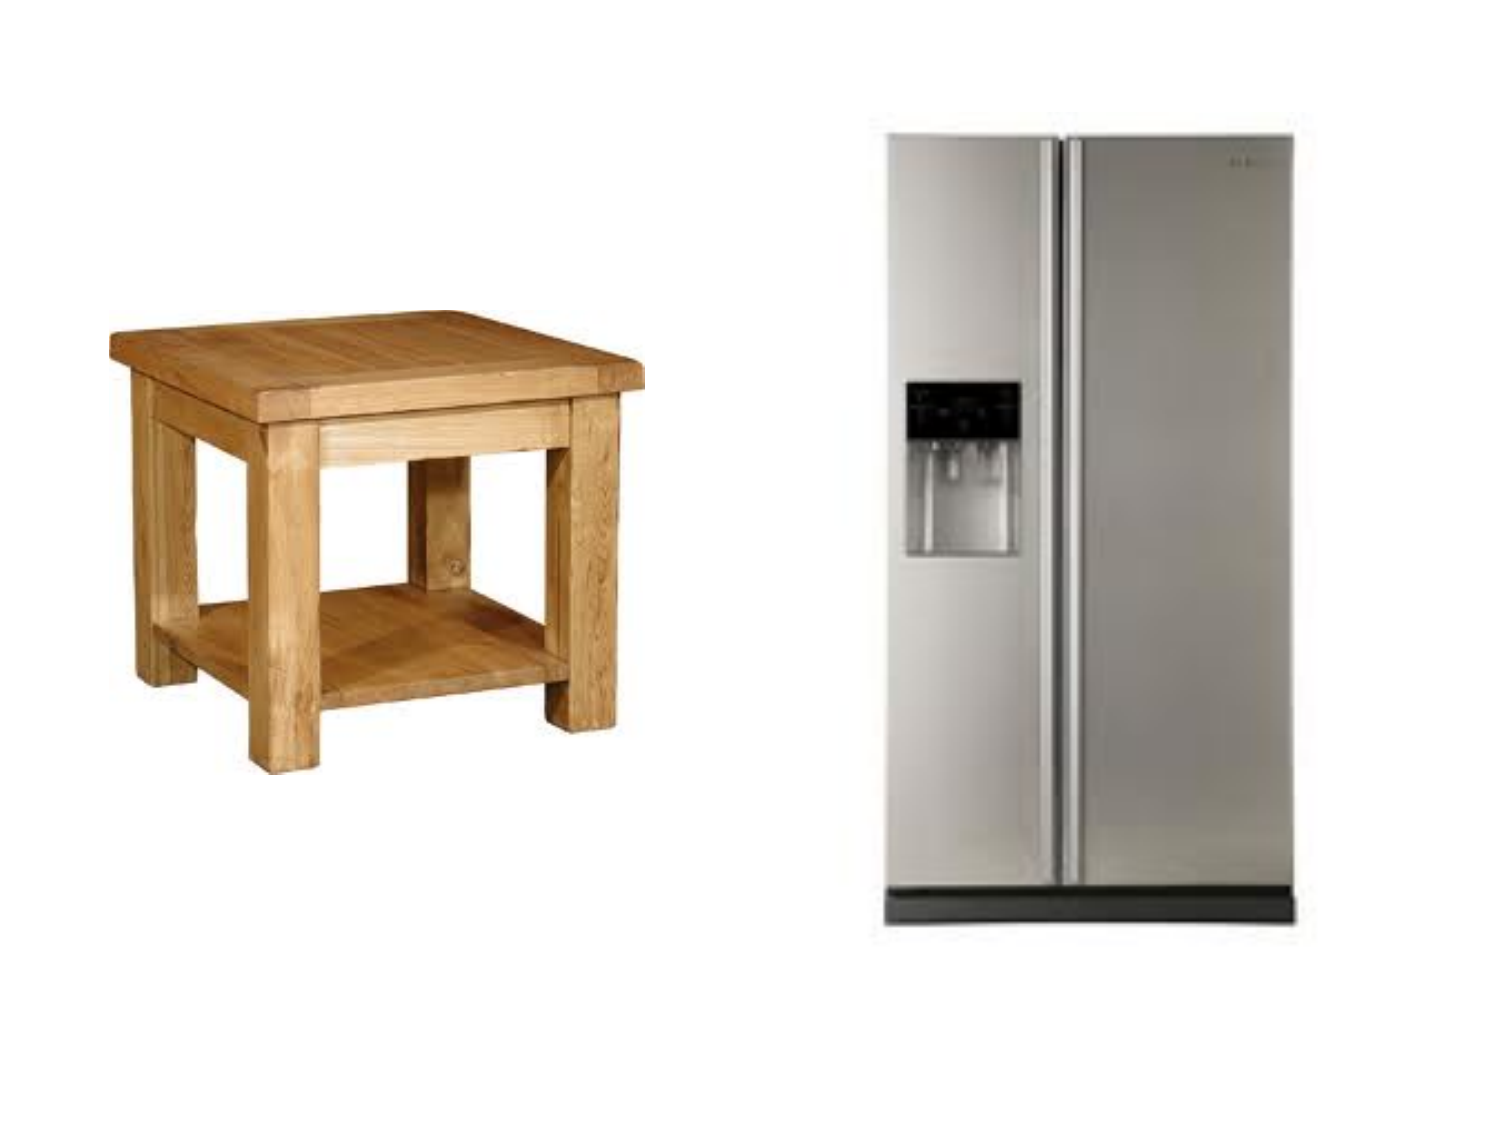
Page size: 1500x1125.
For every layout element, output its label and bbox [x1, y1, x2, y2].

picture [662, 112, 1500, 951]
picture [109, 310, 645, 776]
